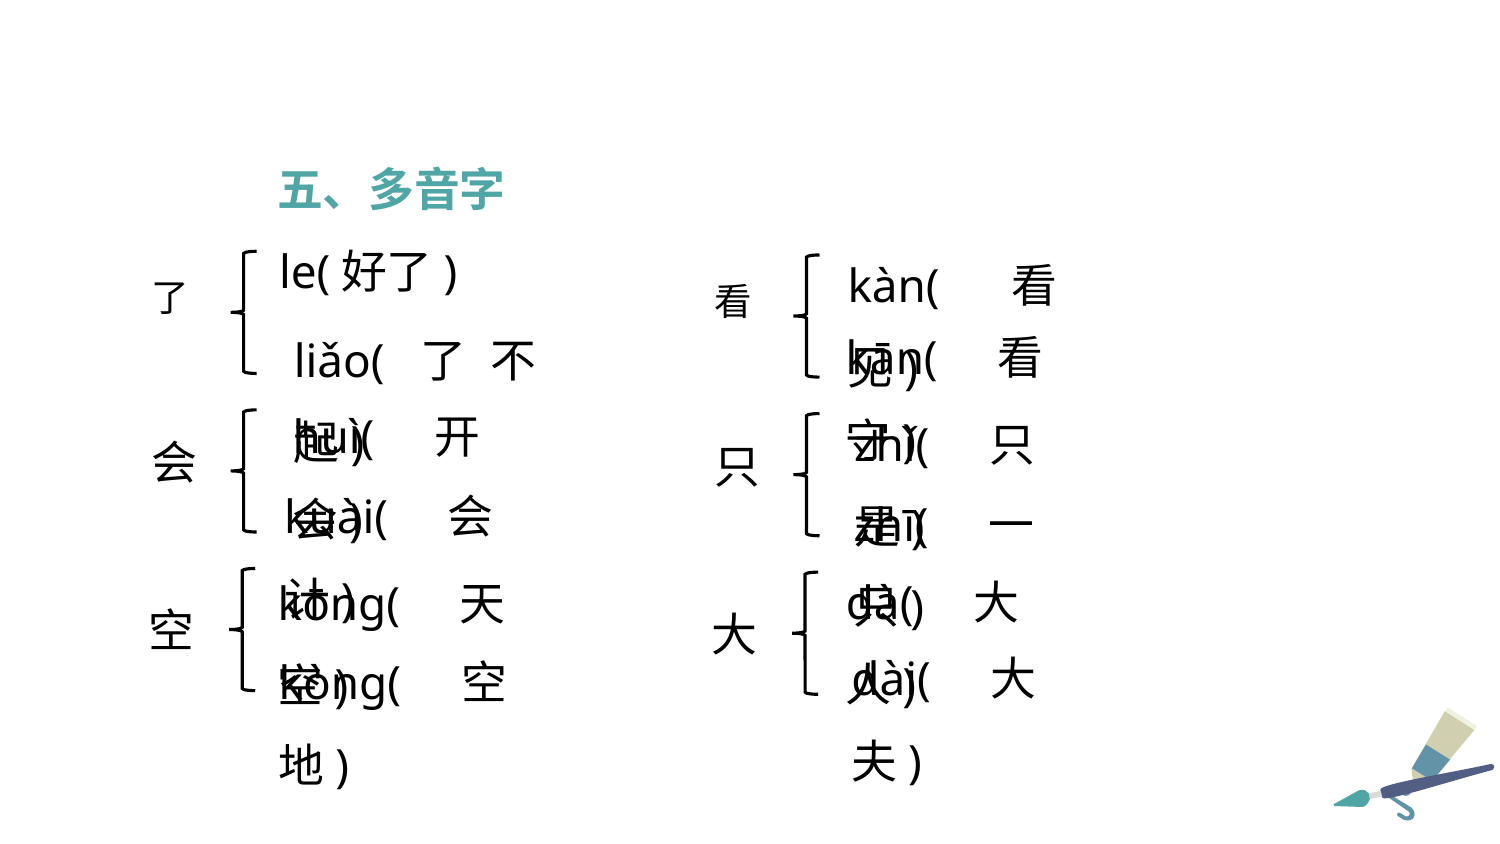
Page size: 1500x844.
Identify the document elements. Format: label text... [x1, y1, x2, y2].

text_box 只 [699, 430, 784, 501]
text_box 会 [137, 426, 221, 497]
text_box 空 [133, 594, 218, 664]
text_box [230, 250, 257, 374]
text_box zhǐ(只是) [839, 380, 1050, 479]
text_box kòng(空地) [263, 619, 522, 717]
text_box huì(开会) [277, 372, 495, 453]
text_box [1358, 708, 1481, 844]
text_box kōng(天空) [262, 539, 521, 637]
text_box 看 [699, 270, 758, 331]
text_box [230, 409, 257, 533]
text_box [825, 129, 1200, 694]
text_box kàn(看见) [832, 221, 1072, 319]
text_box zhī(一只) [838, 460, 1049, 558]
text_box kuài(会计) [269, 453, 509, 539]
text_box 五、多音字 [262, 125, 637, 718]
text_box kān(看守) [830, 294, 1059, 392]
text_box [229, 567, 256, 692]
text_box liǎo(了不起) [279, 296, 551, 394]
text_box [793, 254, 820, 378]
text_box dà(大人) [831, 538, 1034, 636]
text_box 了 [137, 266, 195, 327]
text_box [793, 413, 820, 537]
text_box le(好了) [264, 235, 473, 306]
text_box [792, 571, 819, 695]
text_box 大 [696, 597, 781, 668]
text_box dài(大夫) [836, 615, 1052, 713]
